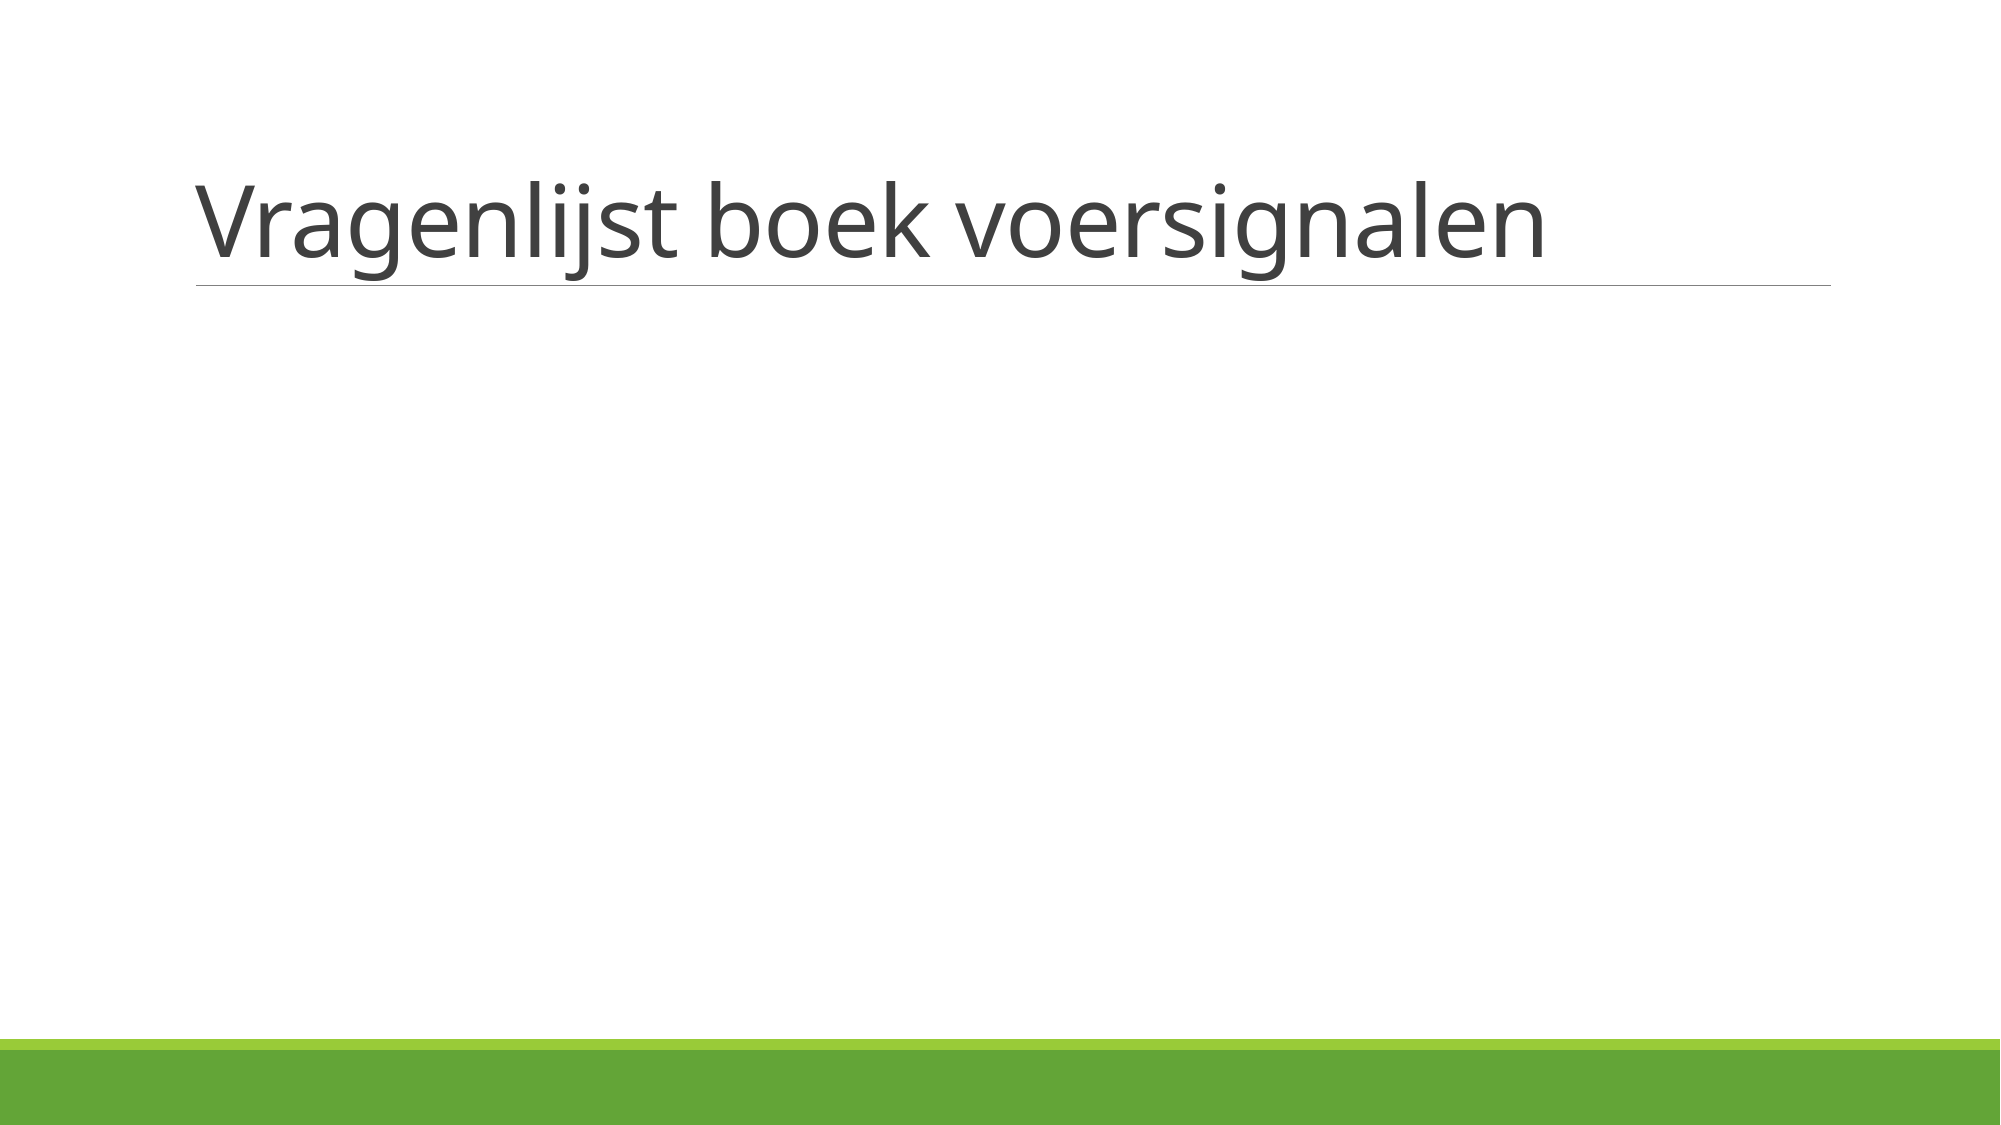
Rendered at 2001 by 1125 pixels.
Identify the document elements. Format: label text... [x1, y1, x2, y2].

title Vragenlijst boek voersignalen [180, 47, 1830, 285]
